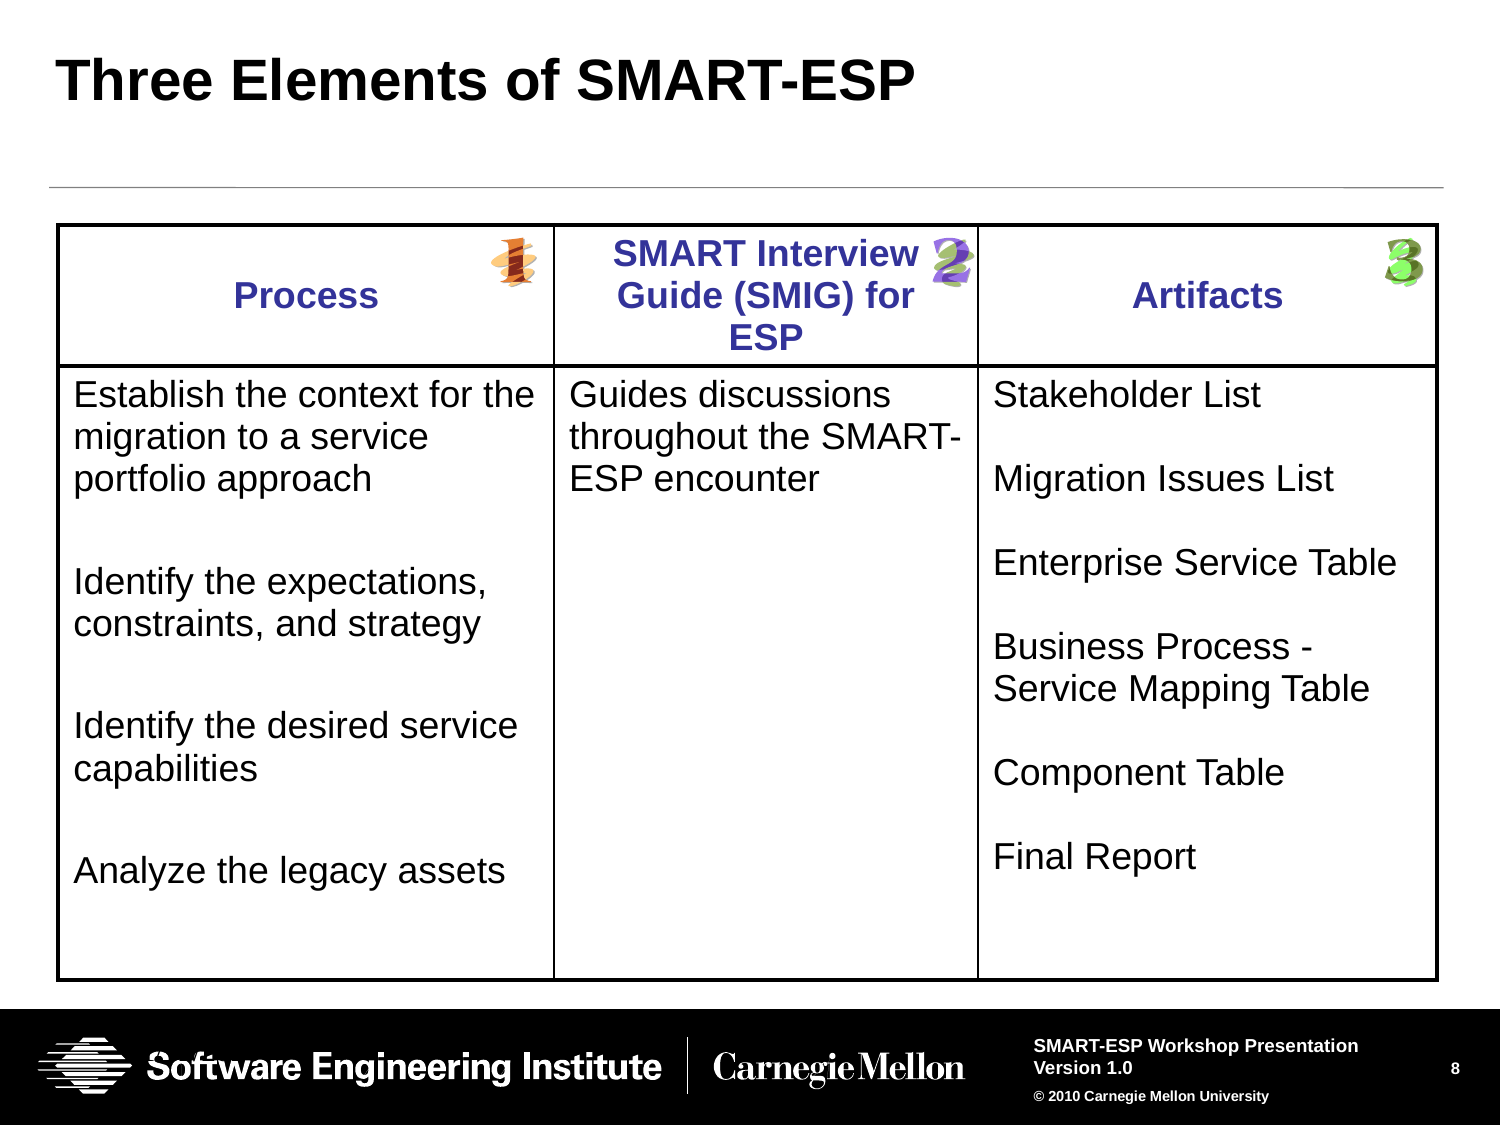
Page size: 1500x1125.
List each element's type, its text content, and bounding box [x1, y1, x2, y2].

table_header Process [60, 227, 553, 364]
table_cell Stakeholder List Migration Issues List Enterprise Service Table Business Process -Service Mapping Table Component Table Final Report [979, 368, 1435, 978]
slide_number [112, 1024, 426, 1101]
title Three Elements of SMART-ESP [55, 49, 1451, 114]
picture [1384, 237, 1425, 288]
picture [490, 237, 538, 288]
picture [932, 237, 976, 288]
table_header SMART Interview Guide (SMIG) for ESP [555, 227, 977, 364]
table_cell Establish the context for the migration to a service portfolio approach Identify the expectations, constraints, and strategy Identify the desired service capabilities Analyze the legacy assets [60, 368, 553, 978]
table_header Artifacts [979, 227, 1435, 364]
table_cell Guides discussions throughout the SMART-ESP encounter [555, 368, 977, 978]
